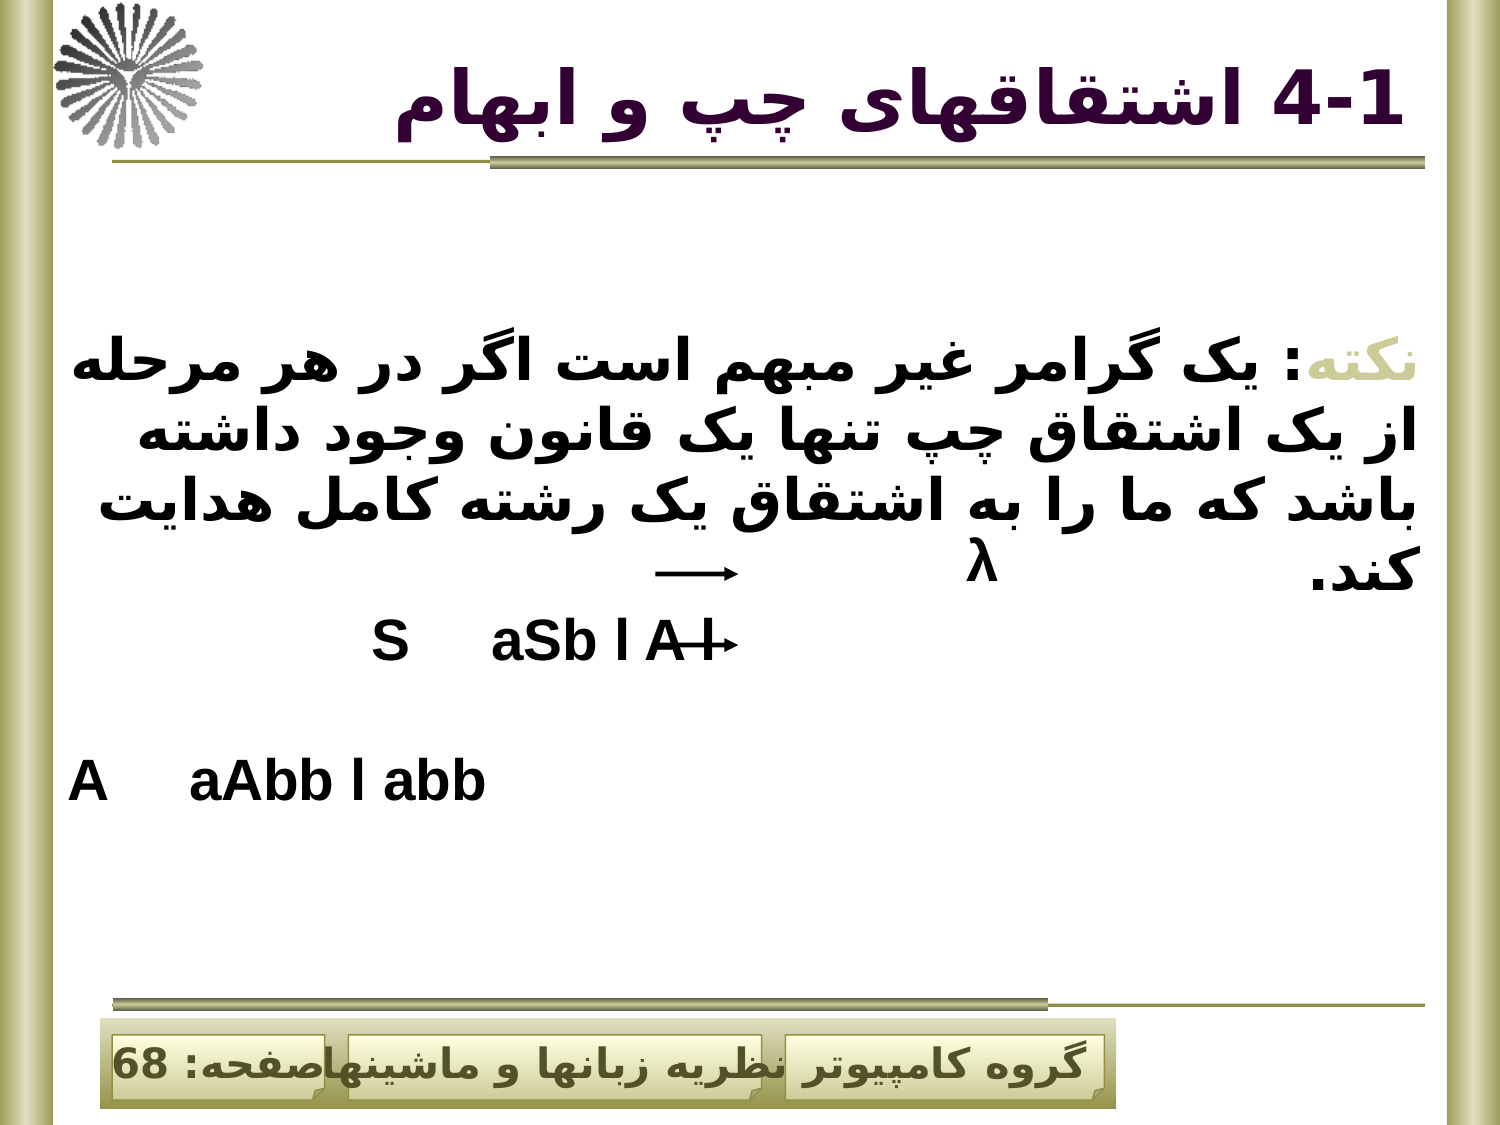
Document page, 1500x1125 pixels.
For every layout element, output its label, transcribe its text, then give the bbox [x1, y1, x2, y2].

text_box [52, 314, 1436, 680]
title 4-1 اشتقاقهای چپ و ابهام [147, 42, 1423, 147]
